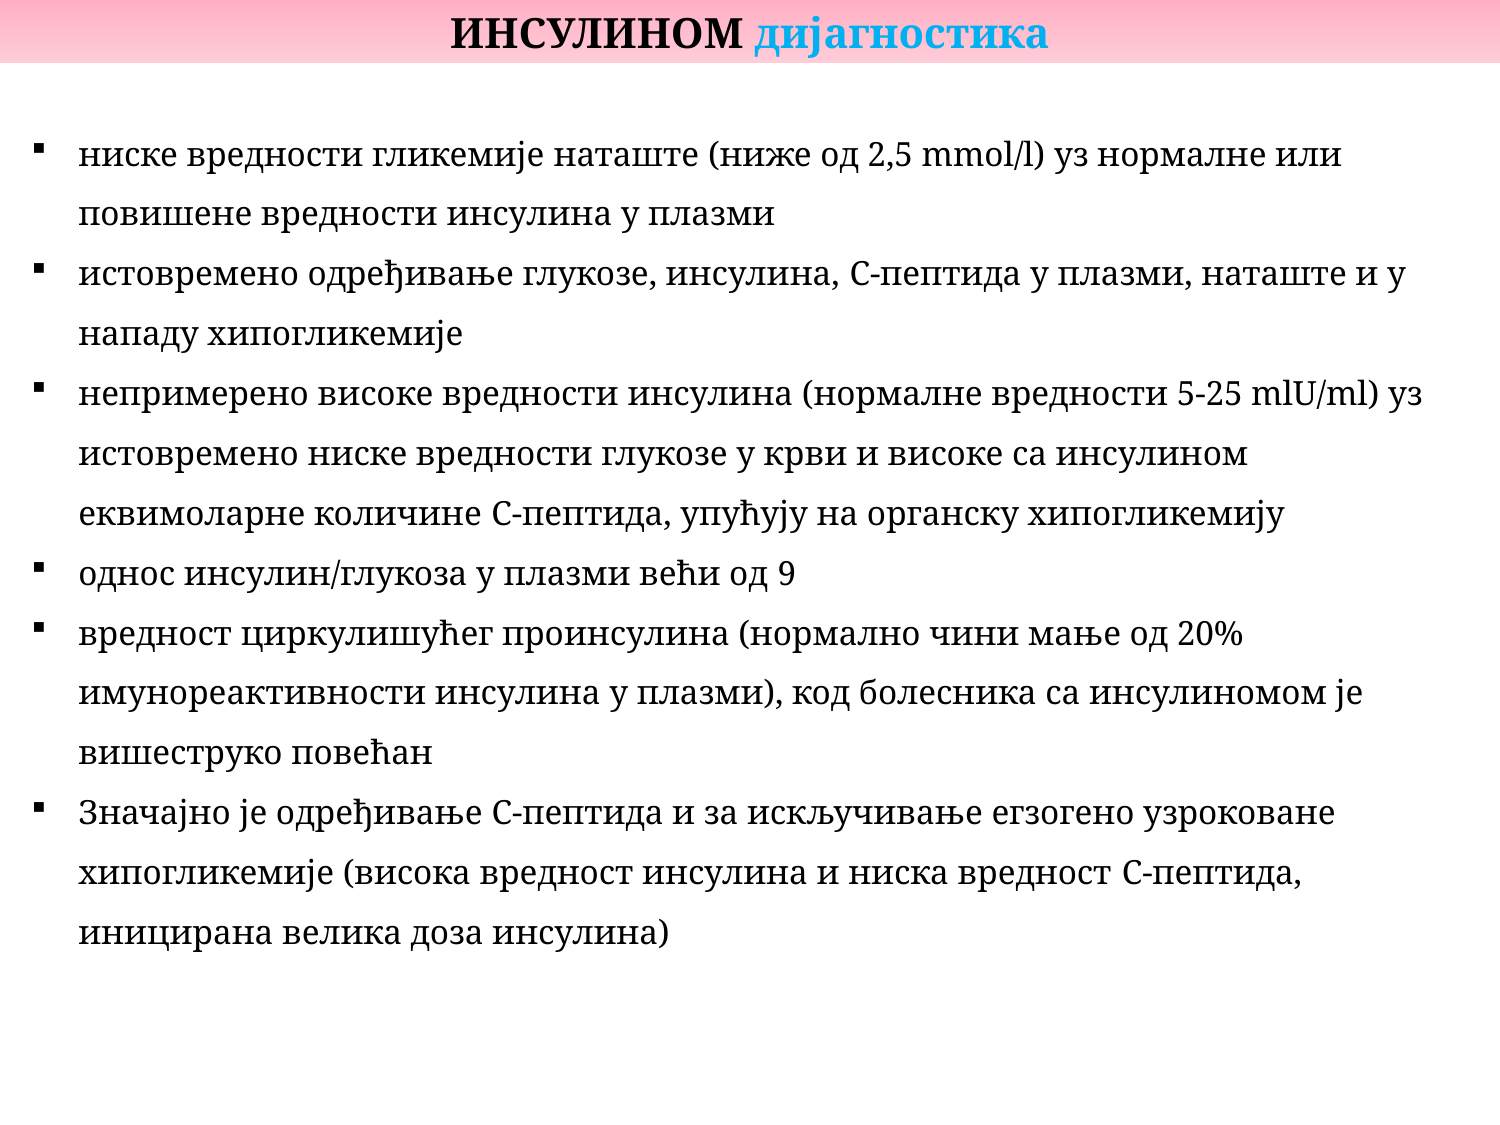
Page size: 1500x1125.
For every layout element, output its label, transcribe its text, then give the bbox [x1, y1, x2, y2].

text_box ИНСУЛИНОМ дијагностика [0, 0, 1500, 63]
text_box ниске вредности гликемије наташте (ниже од 2,5 mmol/l) уз нормалне или повишене вредности инсулина у плазми истовремено одређивање глукозе, инсулина, С-пептида у плазми, наташте и у нападу хипогликемије непримерено високе вредности инсулина (нормалне вредности 5-25 mlU/ml) уз истовремено ниске вредности глукозе у крви и високе са инсулином еквимоларне количине С-пептида, упућују на органску хипогликемију однос инсулин/глукоза у плазми већи од 9 вредност циркулишућег проинсулина (нормално чини мање од 20% имунореактивности инсулина у плазми), код болесника са инсулиномом је вишеструко повећан Значајно је одређивање С-пептида и за искључивање егзогено узроковане хипогликемије (висока вредност инсулина и ниска вредност С-пептида, иницирана велика доза инсулина) [16, 105, 1463, 959]
